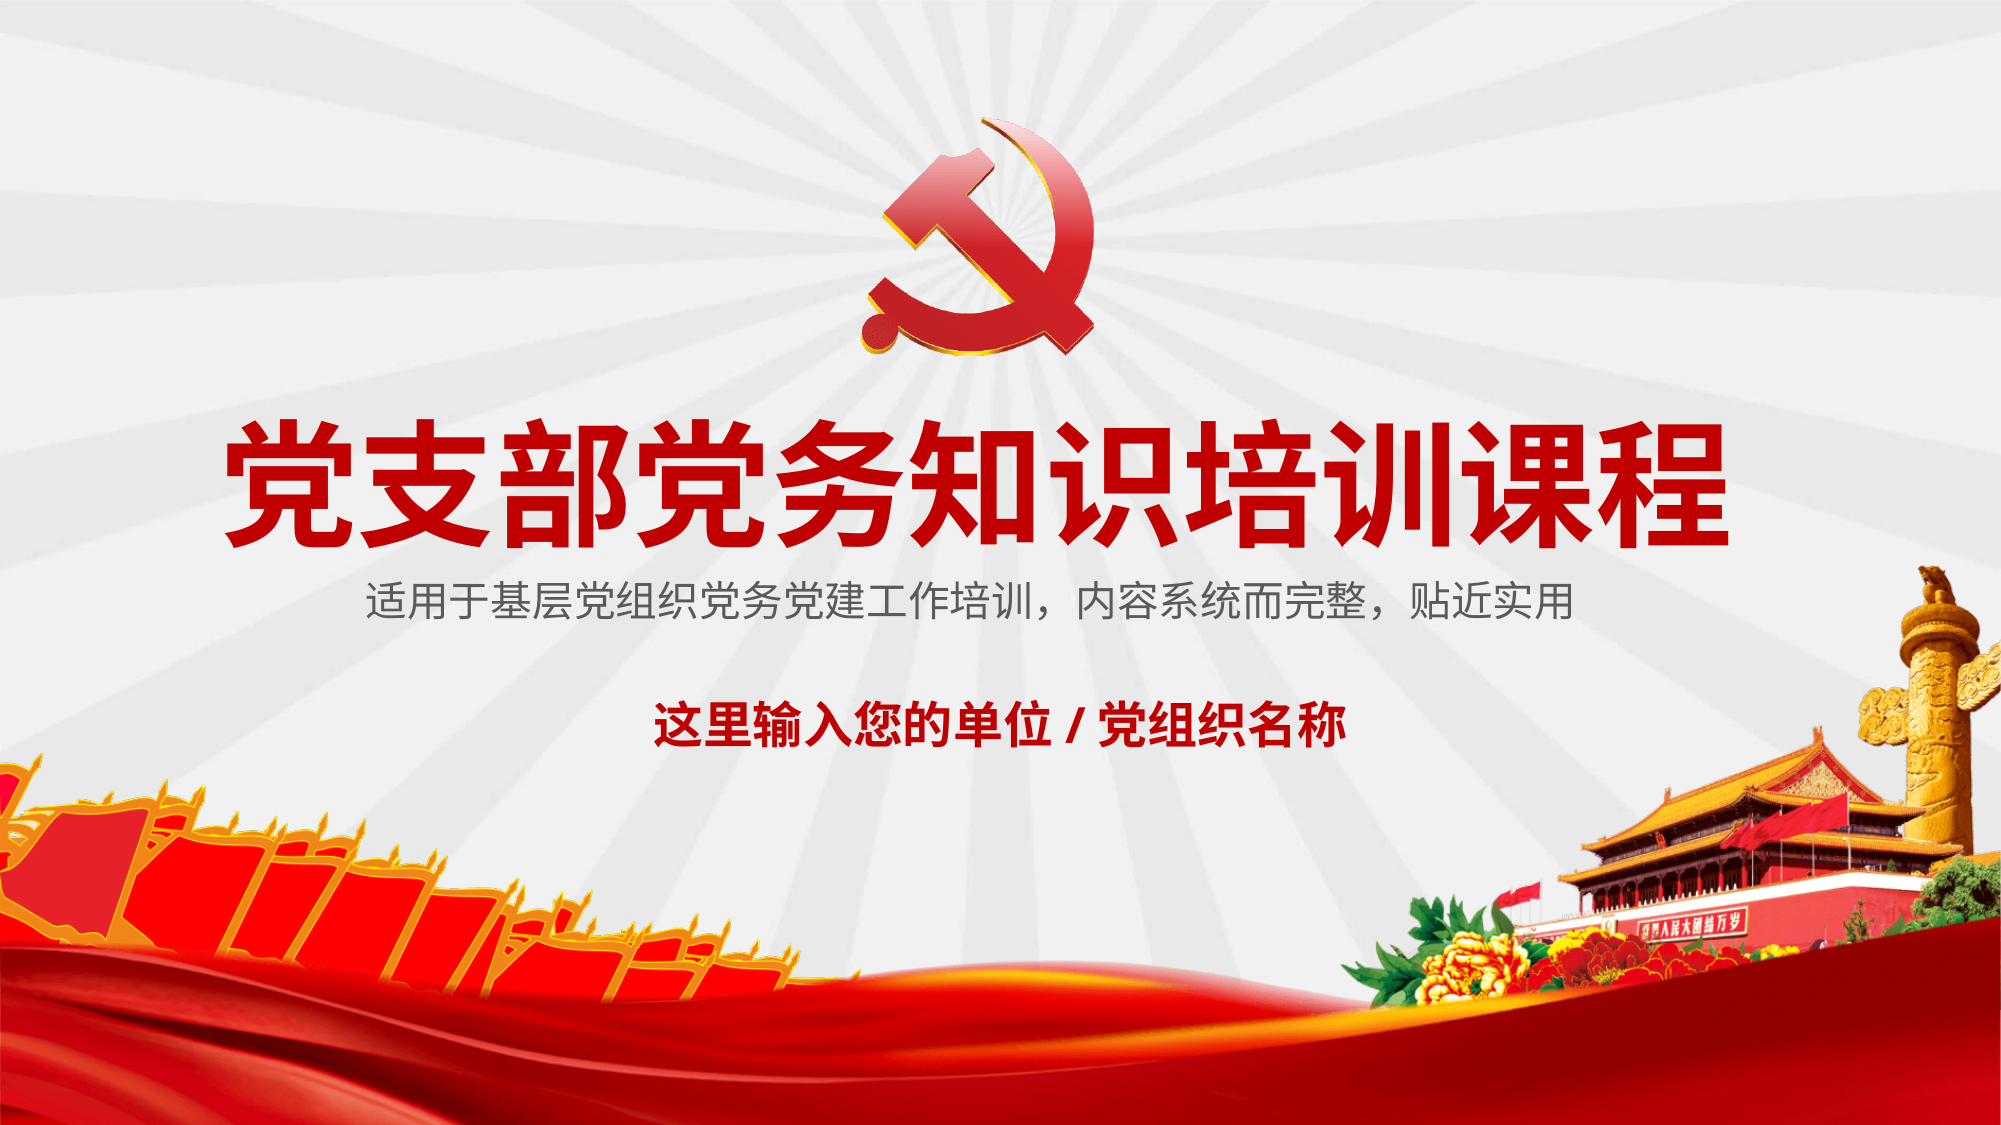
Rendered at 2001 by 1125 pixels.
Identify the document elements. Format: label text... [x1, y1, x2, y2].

text_box 这里输入您的单位/党组织名称 [638, 685, 1334, 761]
picture [0, 0, 2001, 1125]
text_box 党支部党务知识培训课程 [78, 420, 1875, 542]
text_box 适用于基层党组织党务党建工作培训，内容系统而完整，贴近实用 [329, 567, 1336, 633]
